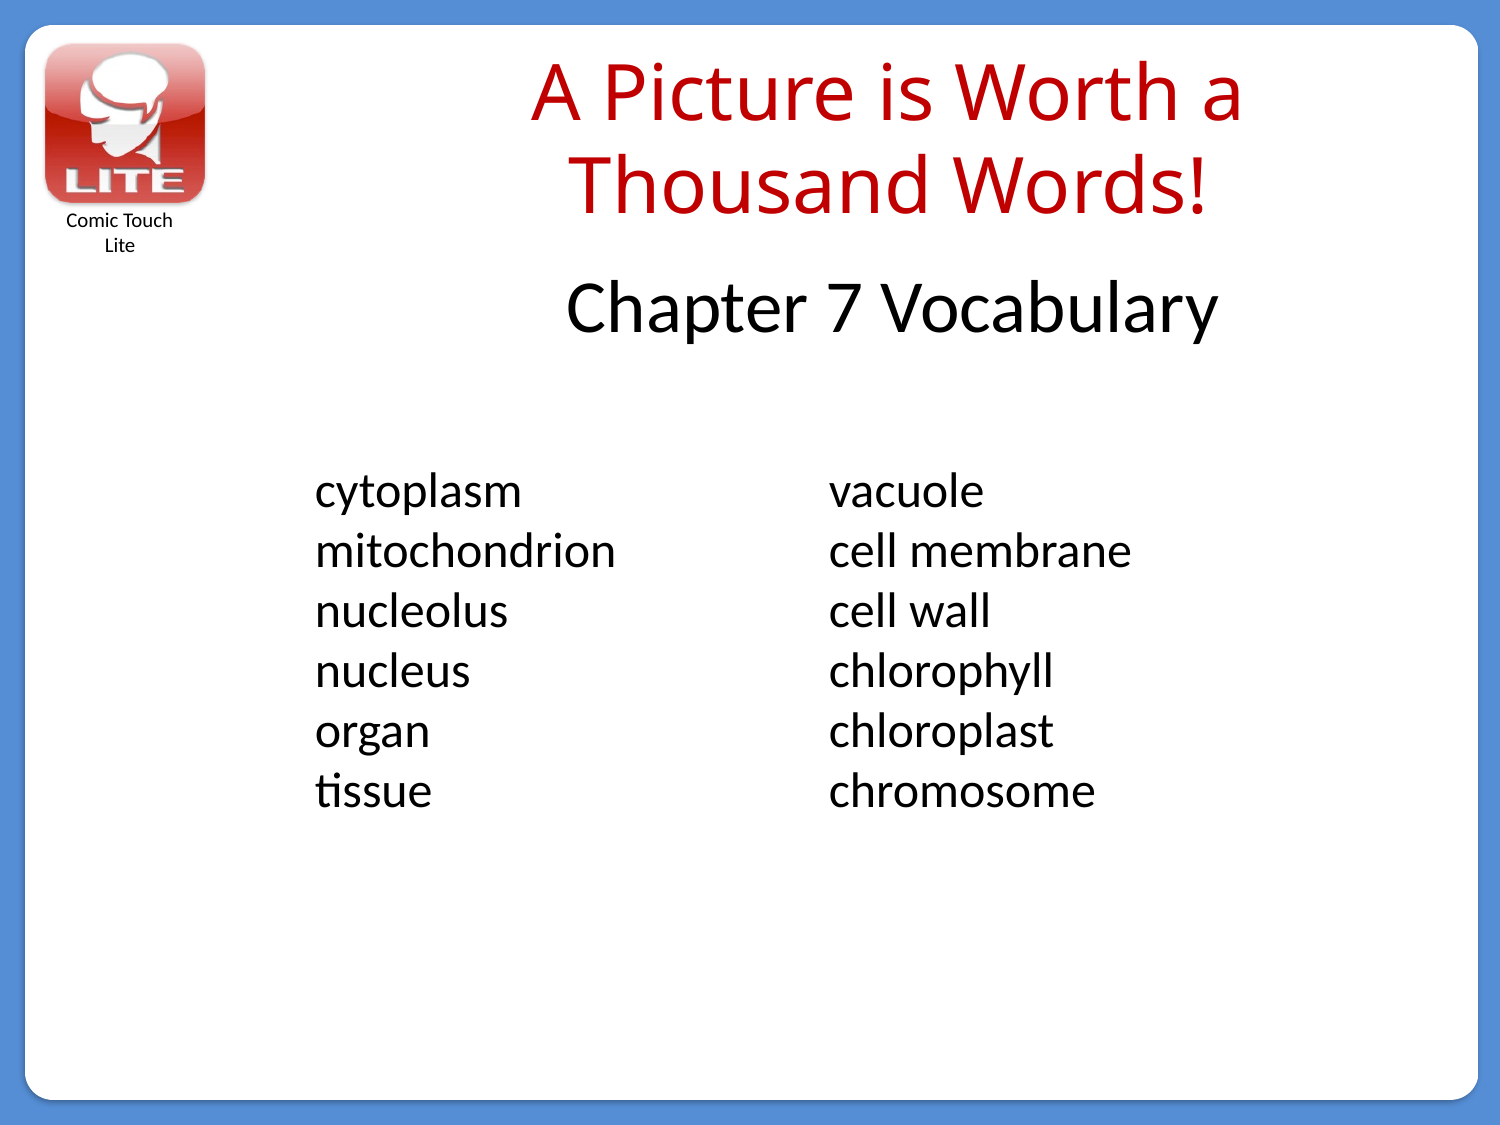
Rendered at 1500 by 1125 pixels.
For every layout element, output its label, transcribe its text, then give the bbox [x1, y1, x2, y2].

picture [37, 36, 213, 213]
text_box Chapter 7 Vocabulary [551, 249, 1235, 445]
text_box Comic Touch Lite [51, 221, 189, 265]
title A Picture is Worth a Thousand Words! [352, 34, 1425, 238]
text_box cytoplasm mitochondrion nucleolus nucleus organ tissue [299, 449, 675, 825]
text_box vacuole cell membrane cell wall chlorophyll chloroplast chromosome [813, 449, 1148, 825]
